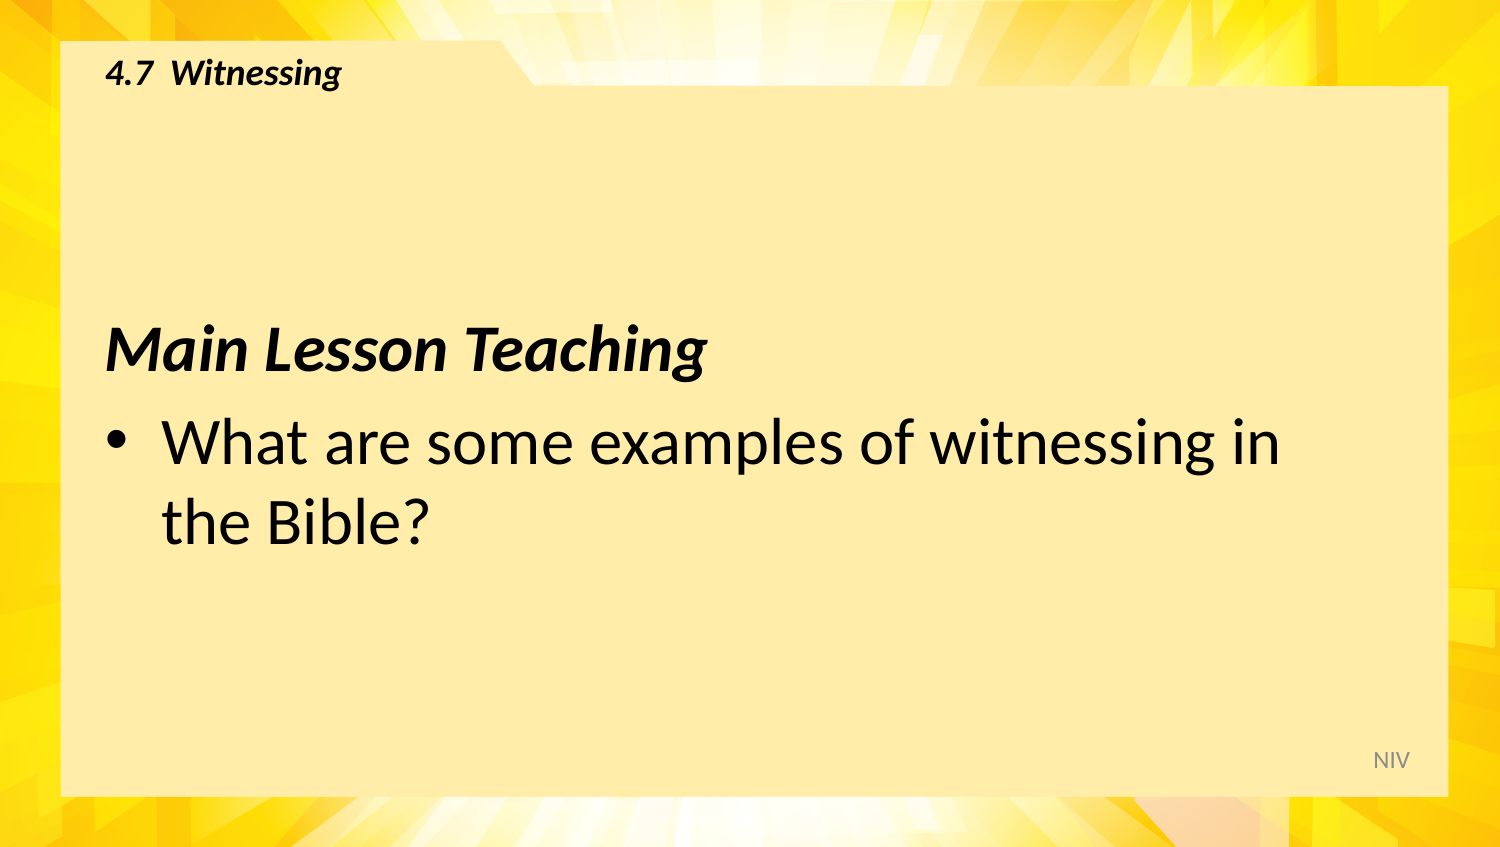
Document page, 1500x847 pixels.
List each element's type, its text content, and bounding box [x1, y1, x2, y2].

picture [0, 0, 1500, 847]
title 4.7 Witnessing [89, 33, 1420, 108]
list Main Lesson Teaching What are some examples of witnessing in the Bible? [89, 141, 1403, 722]
footer NIV [950, 736, 1425, 782]
